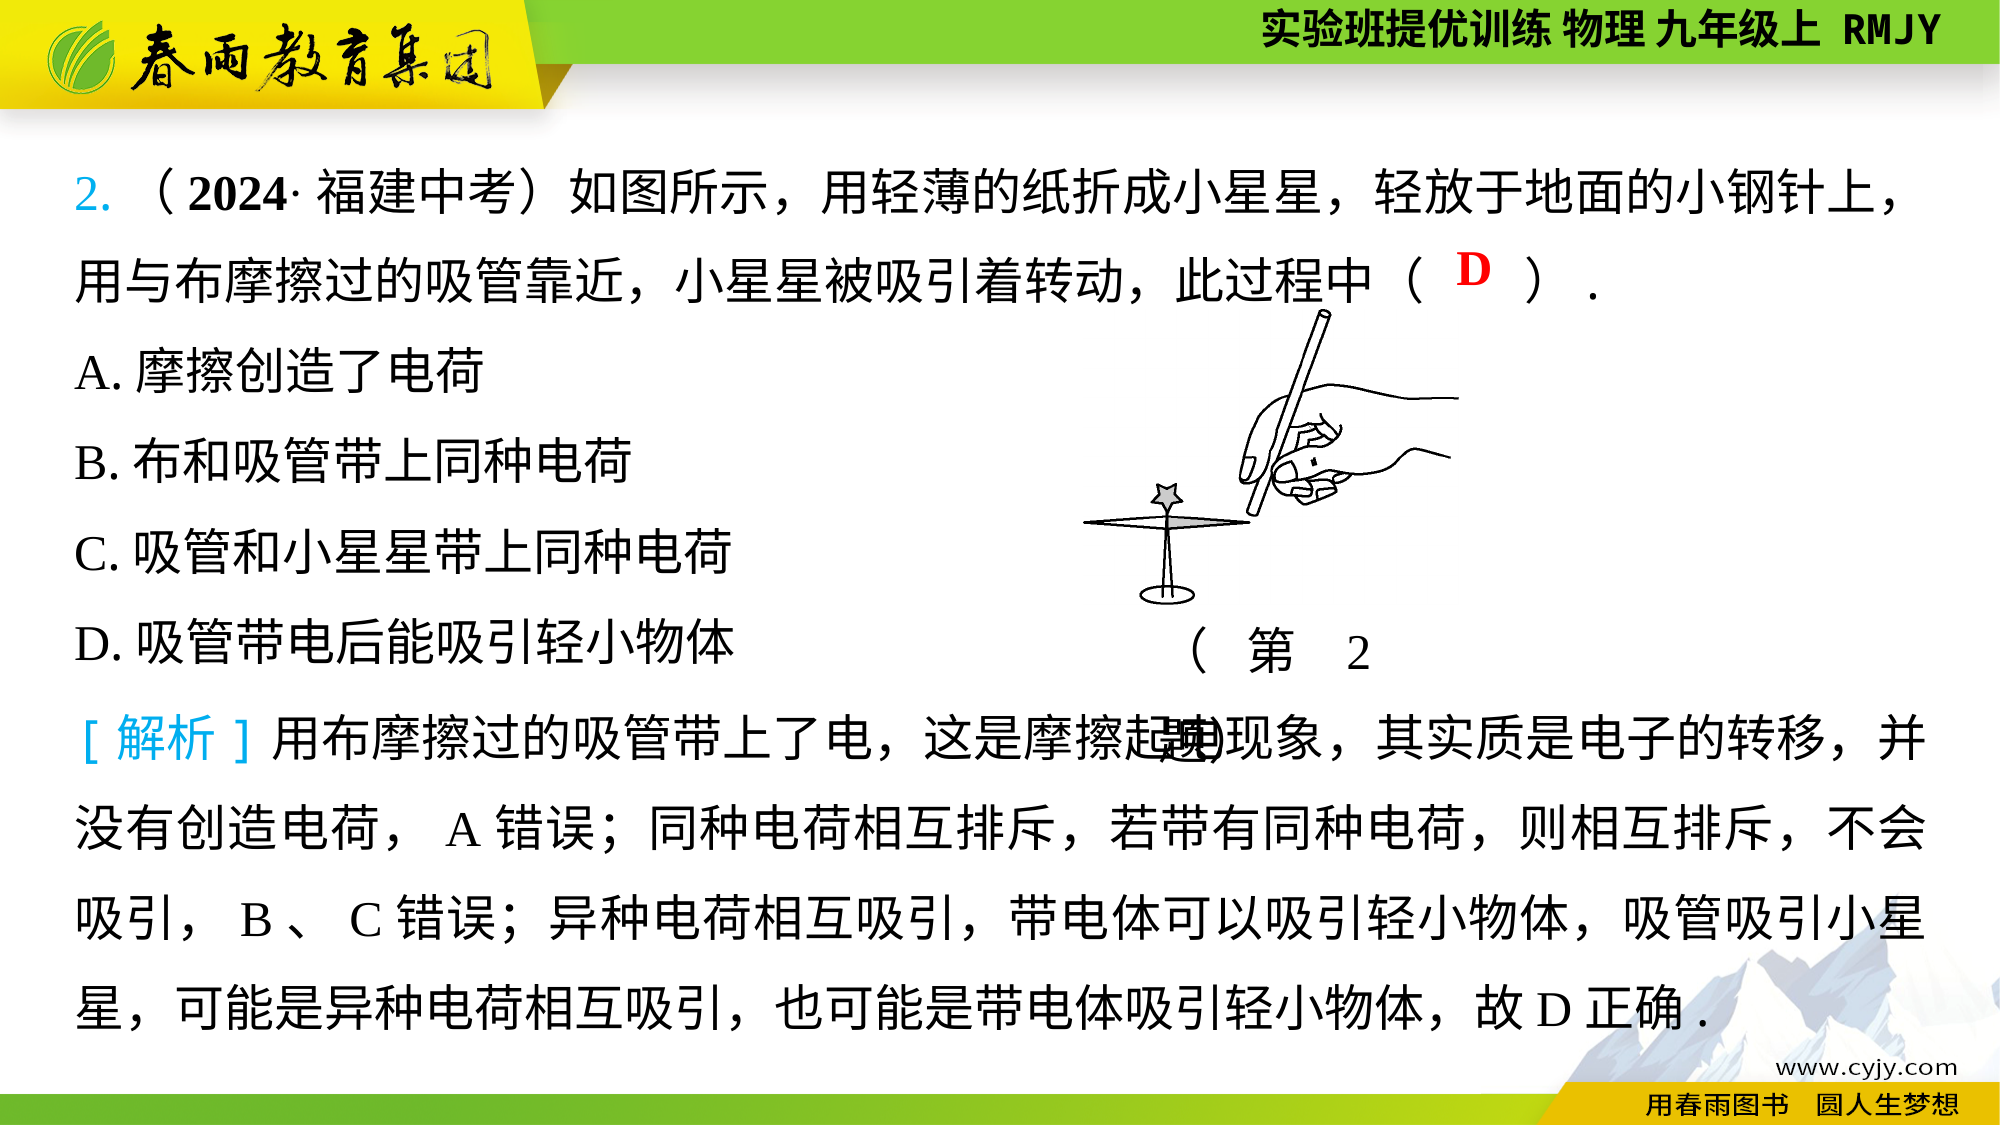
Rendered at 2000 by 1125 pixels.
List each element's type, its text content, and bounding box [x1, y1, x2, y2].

text_box D [1441, 228, 1508, 303]
picture [0, 0, 2000, 1125]
list 2.（2024·福建中考）如图所示，用轻薄的纸折成小星星，轻放于地面的小钢针上，用与布摩擦过的吸管靠近，小星星被吸引着转动，此过程中（ ）. A.摩擦创造了电荷 B.布和吸管带上同种电荷 C.吸管和小星星带上同种电荷 D.吸管带电后能吸引轻小物体 [59, 122, 1944, 668]
text_box （第2题） [1143, 614, 1399, 668]
text_box [解析]用布摩擦过的吸管带上了电，这是摩擦起电现象，其实质是电子的转移，并没有创造电荷，A错误；同种电荷相互排斥，若带有同种电荷，则相互排斥，不会吸引，B、C错误；异种电荷相互吸引，带电体可以吸引轻小物体，吸管吸引小星星，可能是异种电荷相互吸引，也可能是带电体吸引轻小物体，故D正确. [59, 668, 1944, 1044]
